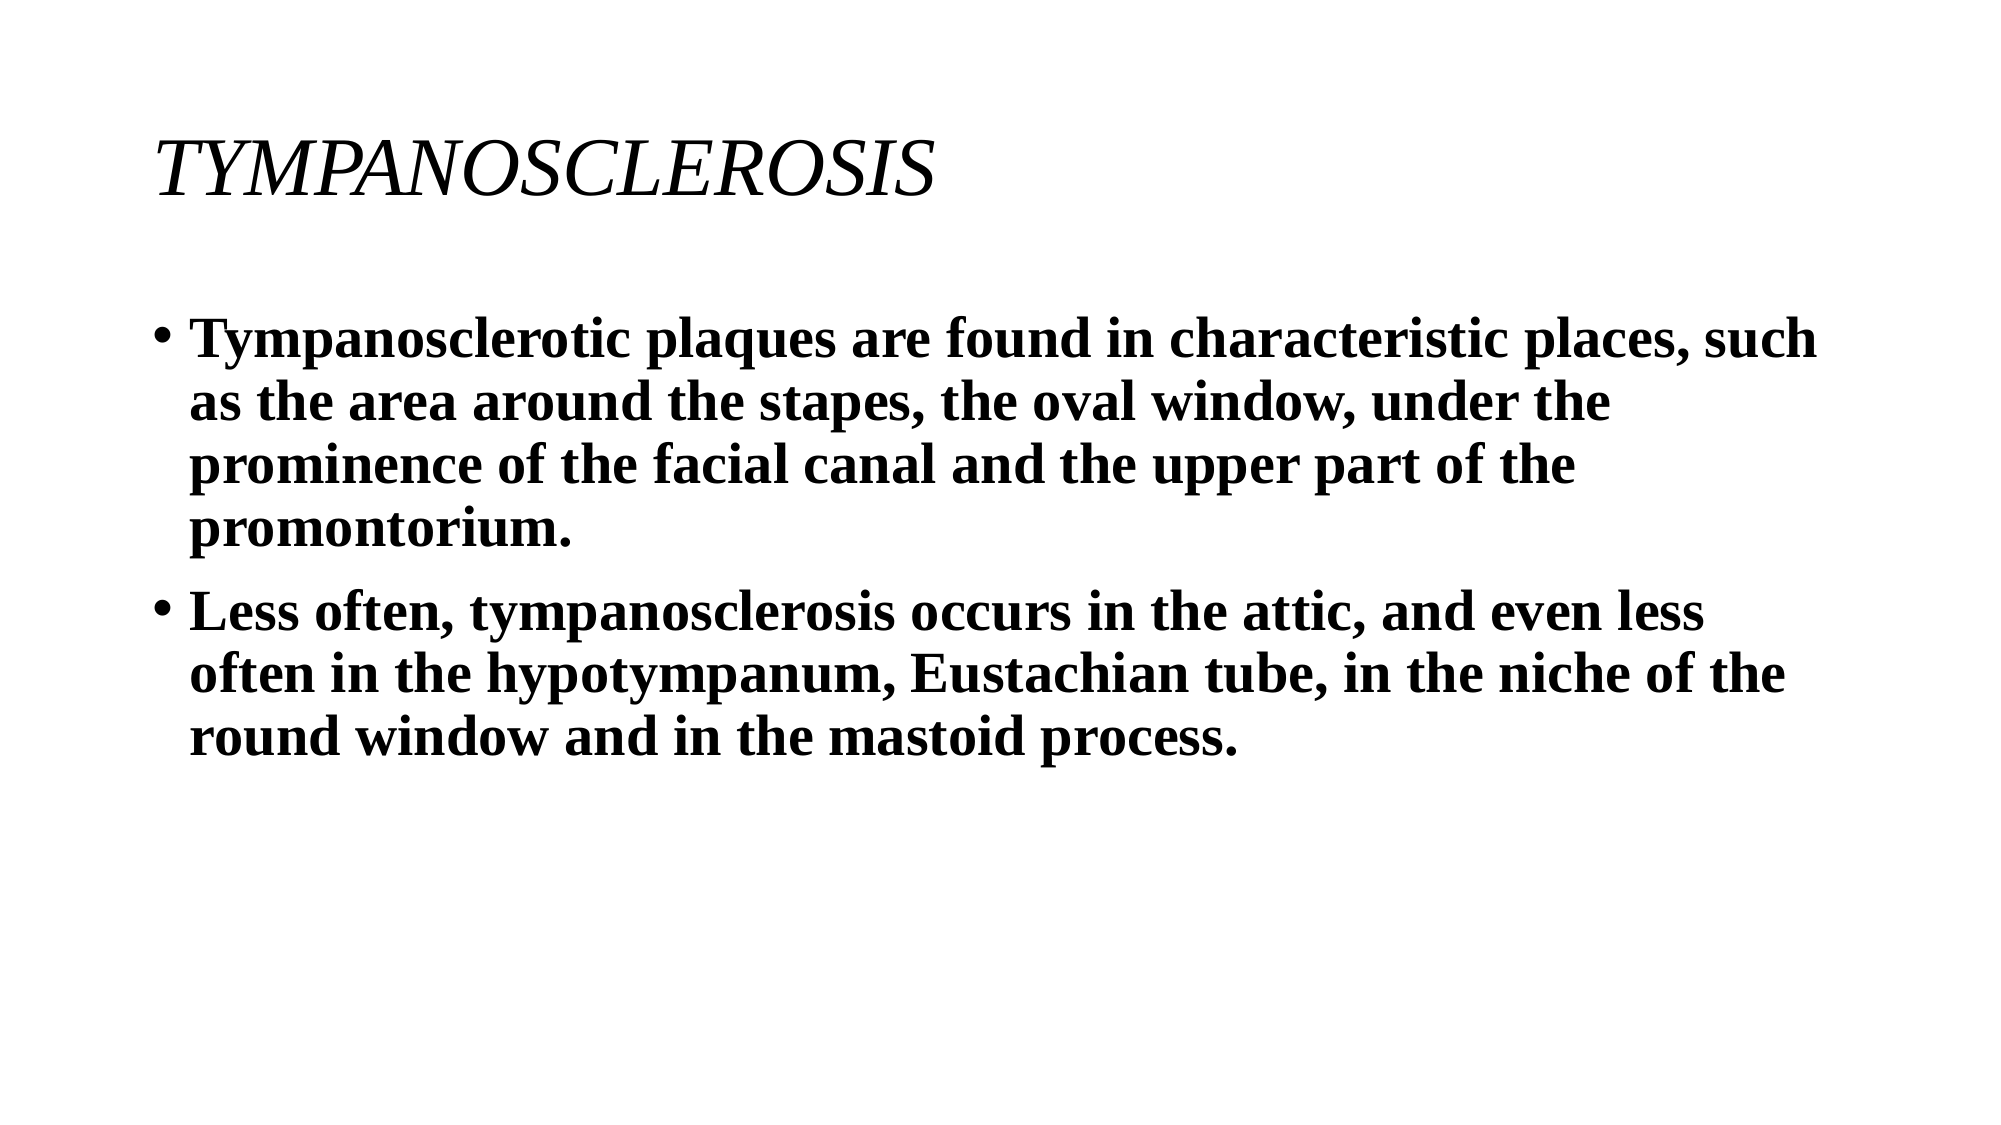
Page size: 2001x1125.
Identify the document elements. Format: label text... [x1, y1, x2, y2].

title TYMPANOSCLEROSIS [137, 59, 1863, 278]
list Tympanosclerotic plaques are found in characteristic places, such as the area around the stapes, the oval window, under the prominence of the facial canal and the upper part of the promontorium. Less often, tympanosclerosis occurs in the attic, and even less often in the hypotympanum, Eustachian tube, in the niche of the round window and in the mastoid process. [137, 299, 1863, 1014]
